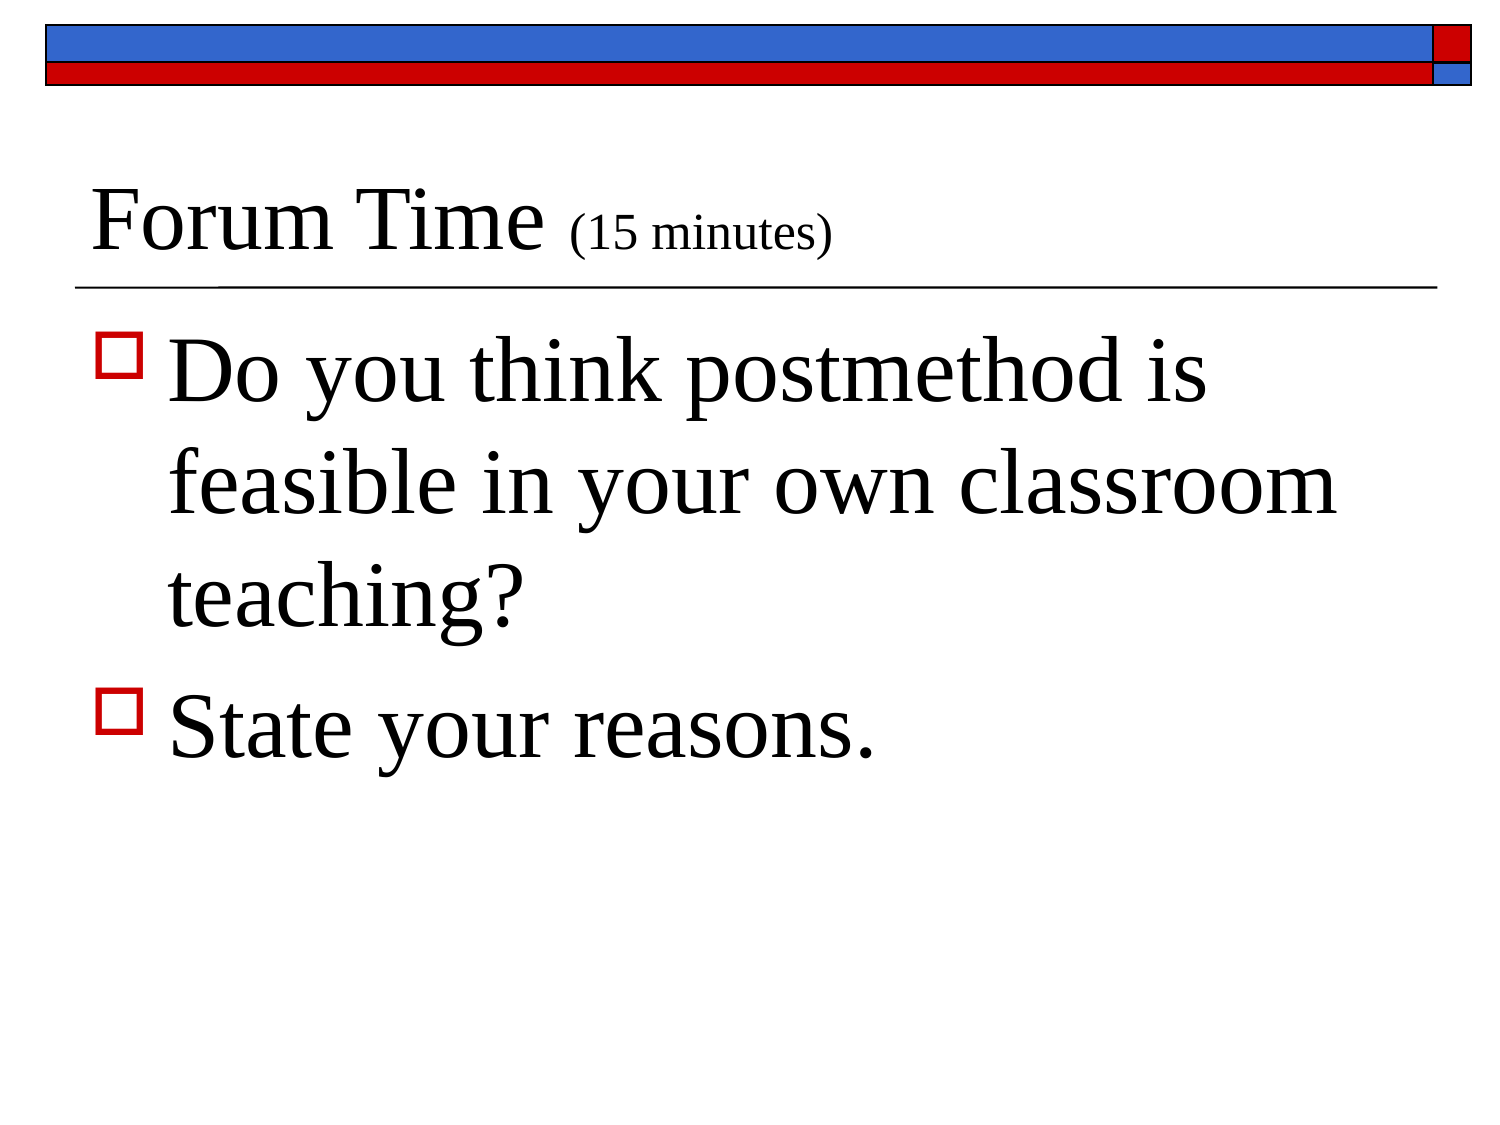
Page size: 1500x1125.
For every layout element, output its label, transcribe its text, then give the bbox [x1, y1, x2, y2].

title Forum Time (15 minutes) [74, 87, 1426, 276]
list Do you think postmethod is feasible in your own classroom teaching? State your reasons. [74, 299, 1426, 1006]
